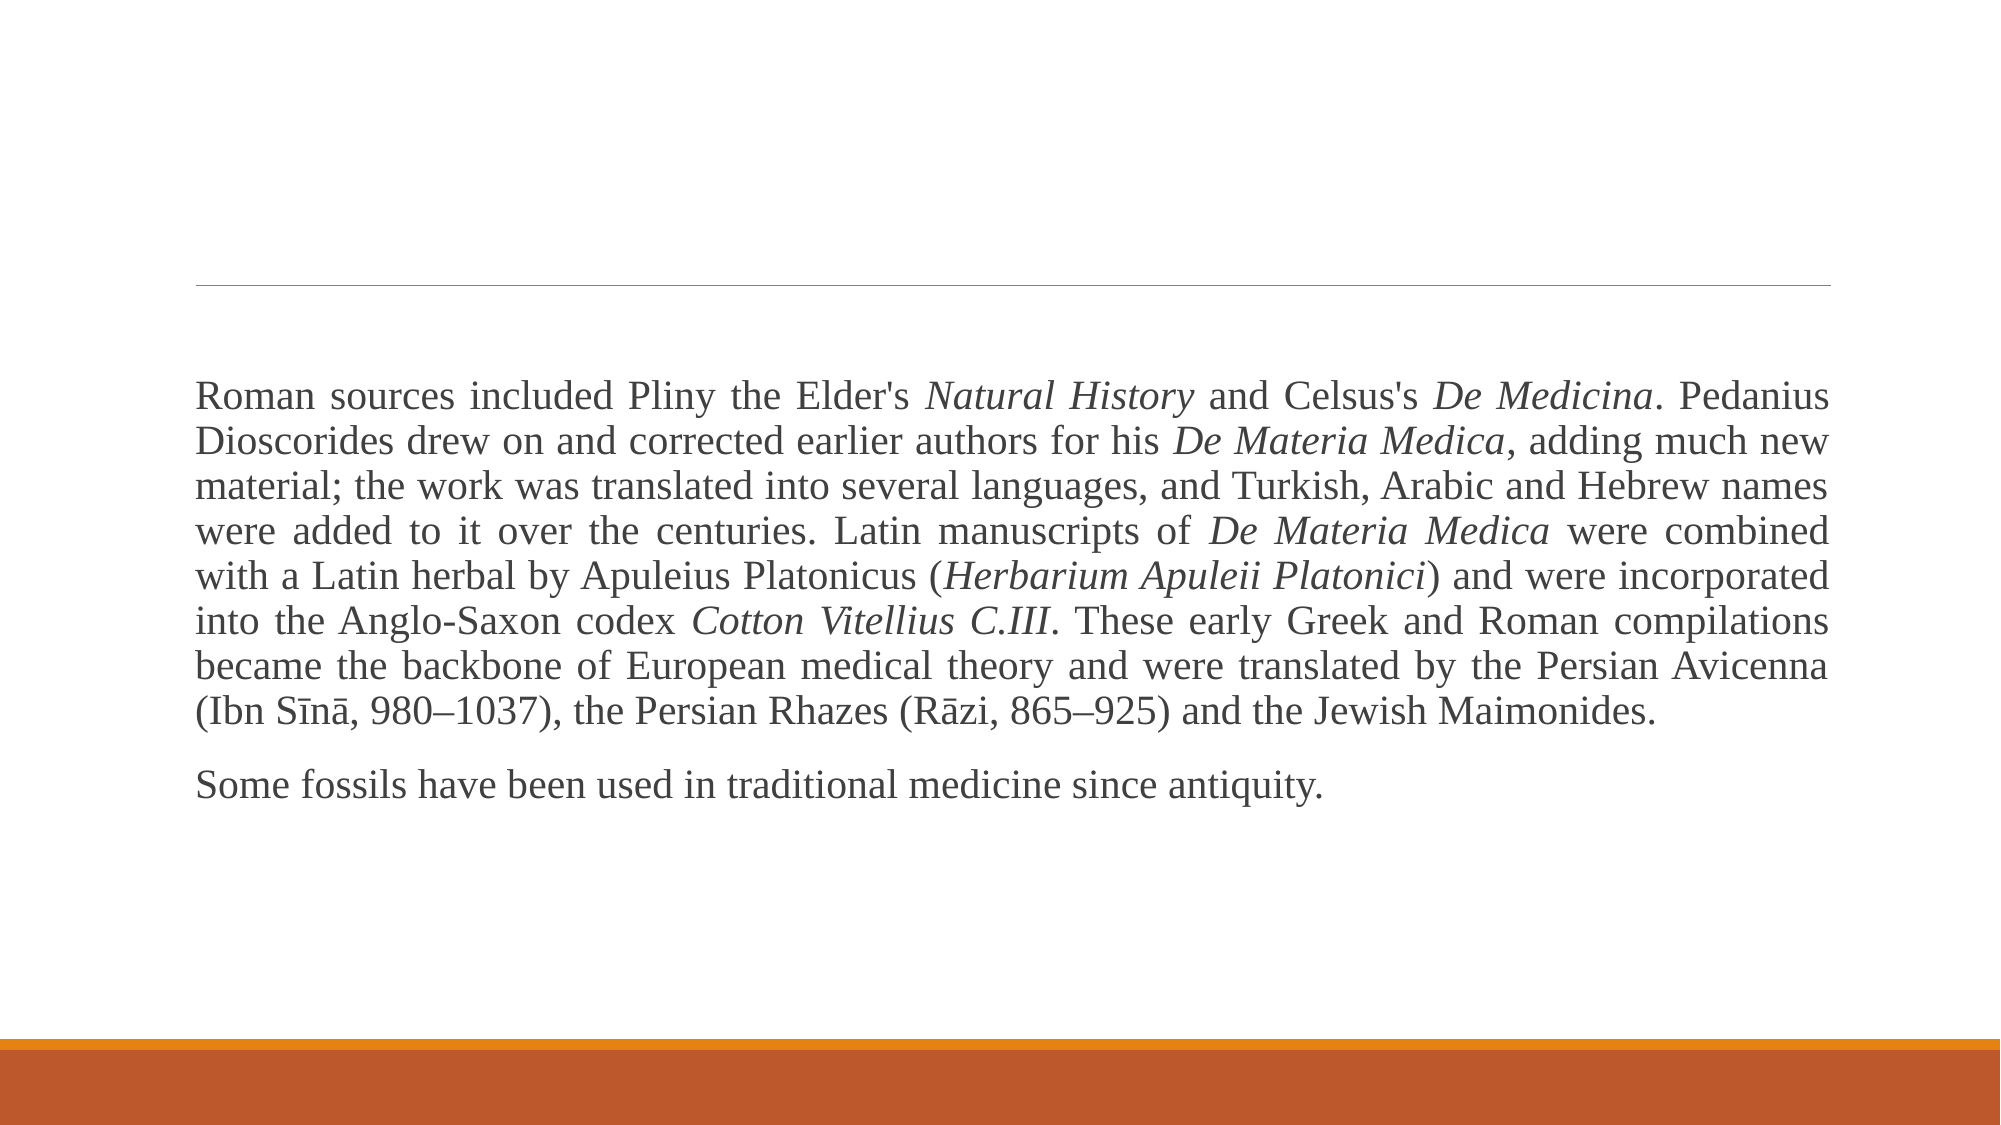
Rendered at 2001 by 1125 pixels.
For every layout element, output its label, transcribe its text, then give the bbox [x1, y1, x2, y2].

list Roman sources included Pliny the Elder's Natural History and Celsus's De Medicina. Pedanius Dioscorides drew on and corrected earlier authors for his De Materia Medica, adding much new material; the work was translated into several languages, and Turkish, Arabic and Hebrew names were added to it over the centuries. Latin manuscripts of De Materia Medica were combined with a Latin herbal by Apuleius Platonicus (Herbarium Apuleii Platonici) and were incorporated into the Anglo-Saxon codex Cotton Vitellius C.III. These early Greek and Roman compilations became the backbone of European medical theory and were translated by the Persian Avicenna (Ibn Sīnā, 980–1037), the Persian Rhazes (Rāzi, 865–925) and the Jewish Maimonides. Some fossils have been used in traditional medicine since antiquity. [180, 366, 1830, 963]
